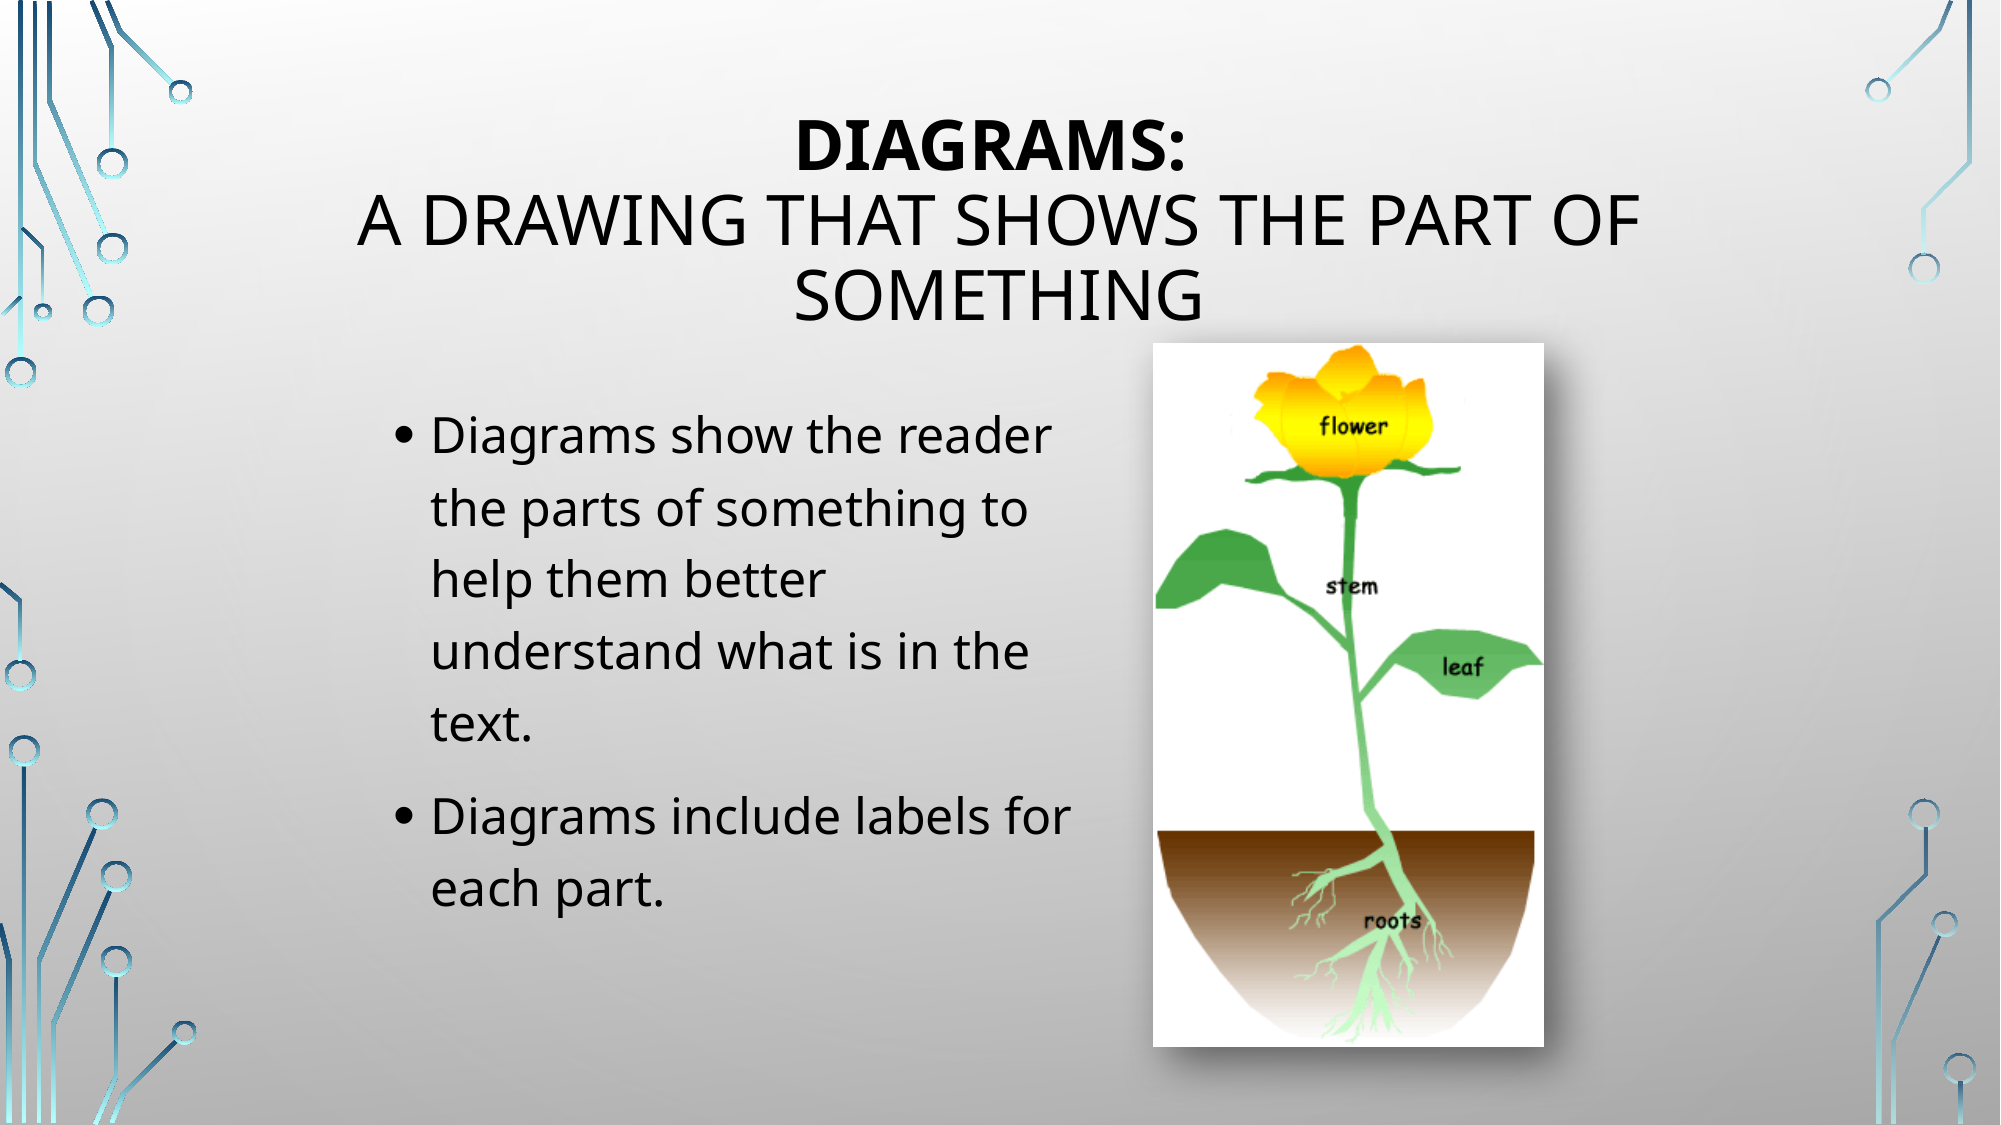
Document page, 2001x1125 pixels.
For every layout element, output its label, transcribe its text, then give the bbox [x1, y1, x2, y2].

list Diagrams show the reader the parts of something to help them better understand what is in the text. Diagrams include labels for each part. [378, 384, 1116, 1039]
title Diagrams: a drawing that shows the part of something [187, 101, 1813, 344]
picture [1153, 343, 1545, 1048]
